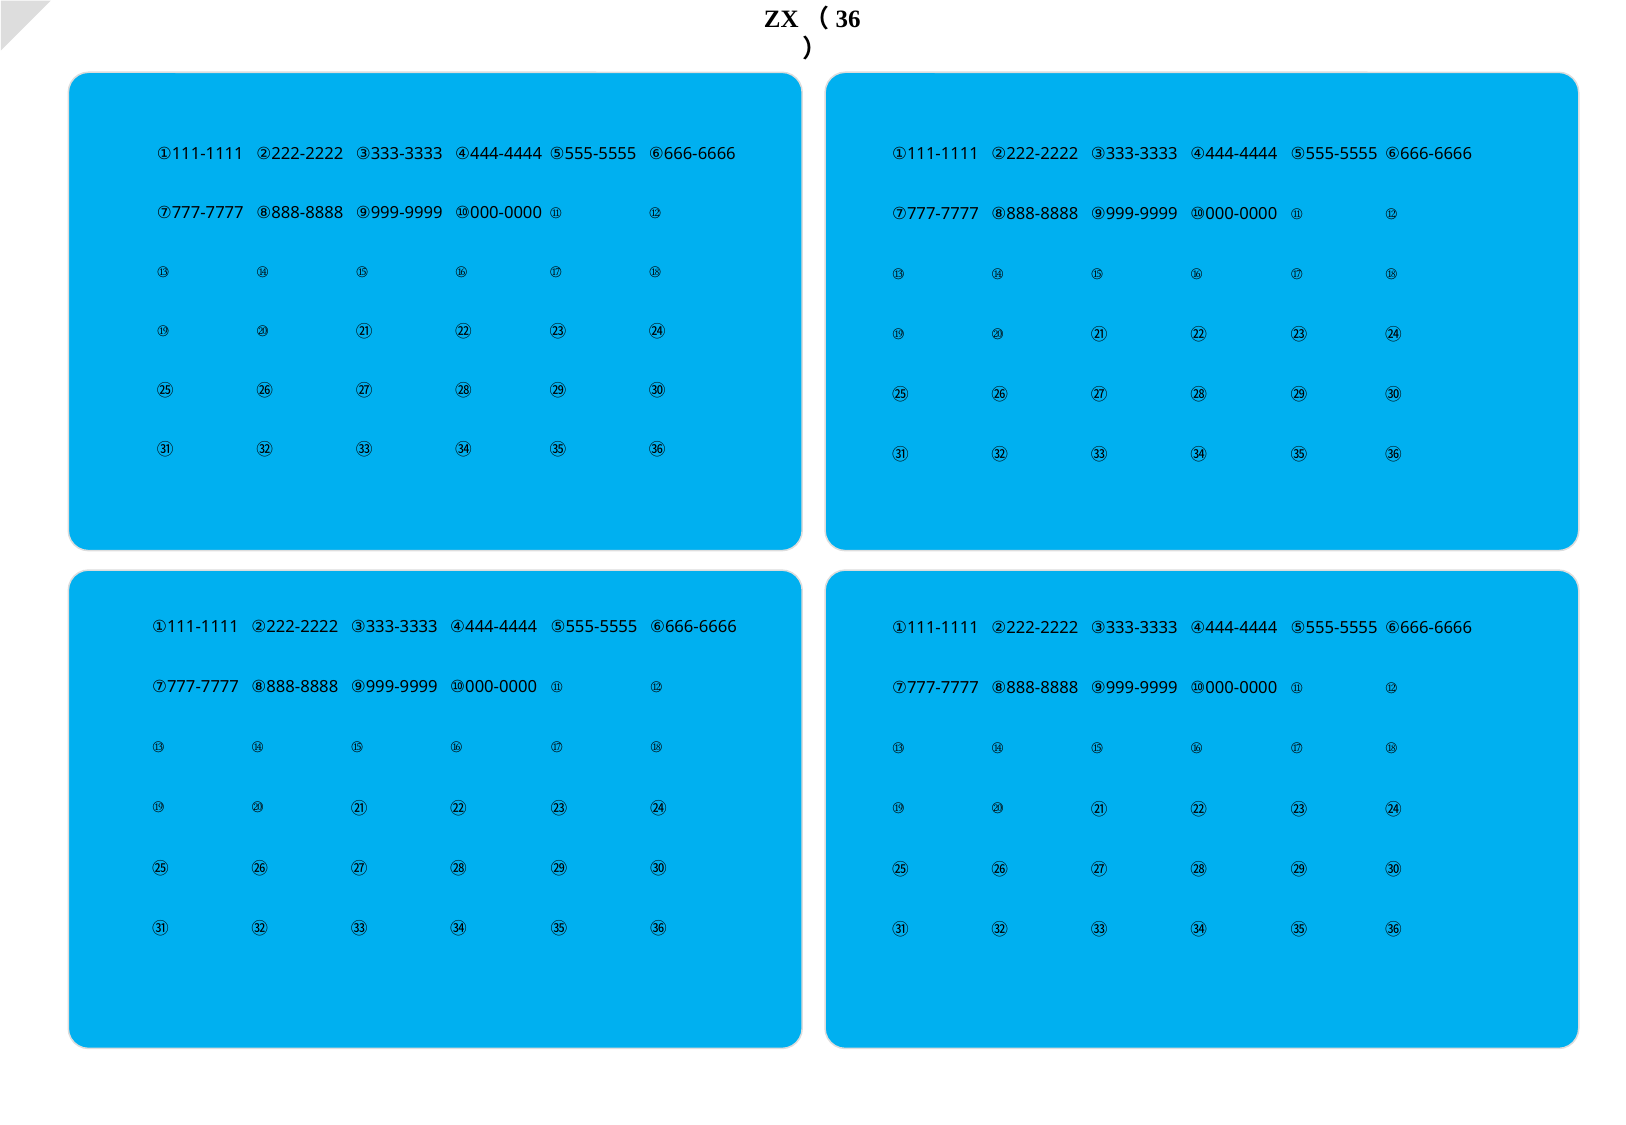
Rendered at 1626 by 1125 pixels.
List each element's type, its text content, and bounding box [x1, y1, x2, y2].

table_header ③333-3333 [356, 141, 455, 200]
table_cell ⑦777-7777 [157, 200, 256, 259]
table_cell ㉛ [892, 441, 992, 501]
table_cell ⑩000-0000 [455, 200, 550, 259]
table_cell ⑪ [1291, 201, 1385, 261]
table_cell ㉚ [650, 855, 745, 915]
table_cell ⑳ [251, 795, 351, 855]
table_cell ㉗ [1091, 381, 1190, 441]
table_cell ㉘ [450, 855, 551, 915]
table_cell ⑲ [157, 318, 256, 377]
table_cell ㉝ [356, 436, 455, 495]
table_cell ㊱ [650, 915, 745, 975]
table_cell ㊱ [1385, 441, 1485, 501]
table_cell ㉔ [1385, 321, 1485, 381]
table_cell ⑯ [1190, 736, 1291, 796]
table_cell ⑮ [1091, 736, 1190, 796]
table_cell ⑩000-0000 [450, 675, 551, 735]
table_cell ㉜ [256, 436, 356, 495]
table_cell ㉕ [157, 377, 256, 436]
table_cell ⑱ [650, 735, 745, 795]
table_cell ㉔ [1385, 796, 1485, 856]
table_cell ㉗ [351, 855, 450, 915]
table_cell ㉘ [455, 377, 550, 436]
table_header ④444-4444 [1190, 141, 1291, 201]
text_box [825, 72, 1579, 551]
table_cell ⑱ [1385, 736, 1485, 796]
table_header ④444-4444 [455, 141, 550, 200]
table_cell ㉟ [551, 915, 650, 975]
text_box [68, 72, 803, 551]
table_cell ㉕ [152, 855, 251, 915]
table_header ④444-4444 [1190, 616, 1291, 676]
table_cell ⑰ [551, 735, 650, 795]
table_cell ㉞ [1190, 441, 1291, 501]
table_cell ㉞ [455, 436, 550, 495]
table_header ④444-4444 [450, 615, 551, 675]
table_header ②222-2222 [992, 141, 1091, 201]
table_cell ㉒ [455, 318, 550, 377]
table_cell ⑬ [892, 261, 992, 321]
table_header ⑥666-6666 [1385, 616, 1485, 676]
table_cell ⑭ [992, 261, 1091, 321]
table_cell ㉔ [650, 795, 745, 855]
table_cell ㉑ [1091, 321, 1190, 381]
table_cell ㉚ [1385, 381, 1485, 441]
table_header ①111-1111 [152, 615, 251, 675]
table_cell ⑪ [551, 675, 650, 735]
table_cell ⑯ [455, 259, 550, 318]
table_cell ⑭ [992, 736, 1091, 796]
table_cell ㉑ [1091, 796, 1190, 856]
table_cell ㉝ [1091, 441, 1190, 501]
table_cell ⑫ [649, 200, 748, 259]
table_header ⑤555-5555 [550, 141, 649, 200]
text_box [68, 570, 803, 1049]
table_cell ⑲ [892, 321, 992, 381]
table_cell ㉕ [892, 856, 992, 916]
text_box [1, 1, 49, 49]
table_cell ⑪ [1291, 676, 1385, 736]
table_cell ㉙ [551, 855, 650, 915]
table_cell ⑫ [1385, 676, 1485, 736]
table_cell ⑪ [550, 200, 649, 259]
table_cell ㉓ [1291, 321, 1385, 381]
table_cell ⑦777-7777 [892, 201, 992, 261]
table_cell ⑬ [152, 735, 251, 795]
text_box ZX（36） [738, 2, 893, 70]
table_cell ㉛ [892, 916, 992, 976]
table_cell ⑯ [450, 735, 551, 795]
table_header ②222-2222 [256, 141, 356, 200]
table_cell ㉟ [550, 436, 649, 495]
table_header ①111-1111 [157, 141, 256, 200]
table_cell ⑨999-9999 [356, 200, 455, 259]
table_cell ㉙ [550, 377, 649, 436]
table_cell ㉑ [356, 318, 455, 377]
table_cell ⑰ [1291, 736, 1385, 796]
table_cell ㉖ [992, 856, 1091, 916]
table_cell ㉖ [251, 855, 351, 915]
table_cell ⑲ [892, 796, 992, 856]
table_cell ⑮ [1091, 261, 1190, 321]
table_cell ㉘ [1190, 856, 1291, 916]
table_cell ㉒ [450, 795, 551, 855]
table_cell ㉝ [1091, 916, 1190, 976]
table_cell ⑱ [1385, 261, 1485, 321]
table_cell ㉖ [992, 381, 1091, 441]
table_cell ⑫ [650, 675, 745, 735]
table_cell ⑬ [157, 259, 256, 318]
table_header ③333-3333 [351, 615, 450, 675]
table_cell ㉞ [1190, 916, 1291, 976]
table_cell ㉔ [649, 318, 748, 377]
table_cell ㉚ [1385, 856, 1485, 916]
text_box [825, 570, 1579, 1049]
table_cell ⑲ [152, 795, 251, 855]
table_header ②222-2222 [251, 615, 351, 675]
table_cell ⑩000-0000 [1190, 201, 1291, 261]
table_cell ㊱ [649, 436, 748, 495]
table_cell ⑨999-9999 [1091, 676, 1190, 736]
table_cell ㉙ [1291, 856, 1385, 916]
table_header ③333-3333 [1091, 141, 1190, 201]
table_cell ㉓ [551, 795, 650, 855]
table_cell ⑳ [992, 796, 1091, 856]
table_cell ⑨999-9999 [1091, 201, 1190, 261]
table_header ⑤555-5555 [551, 615, 650, 675]
table_cell ㉝ [351, 915, 450, 975]
table_cell ㉟ [1291, 916, 1385, 976]
table_cell ㉗ [356, 377, 455, 436]
table_cell ㉚ [649, 377, 748, 436]
table_cell ㉑ [351, 795, 450, 855]
table_header ⑤555-5555 [1291, 616, 1385, 676]
table_cell ⑳ [992, 321, 1091, 381]
table_cell ㉒ [1190, 321, 1291, 381]
table_header ③333-3333 [1091, 616, 1190, 676]
table_cell ⑳ [256, 318, 356, 377]
table_cell ⑮ [351, 735, 450, 795]
table_cell ㉙ [1291, 381, 1385, 441]
table_cell ㉗ [1091, 856, 1190, 916]
table_cell ㉜ [251, 915, 351, 975]
table_header ⑥666-6666 [649, 141, 748, 200]
table_cell ㊱ [1385, 916, 1485, 976]
table_header ①111-1111 [892, 616, 992, 676]
table_cell ㉞ [450, 915, 551, 975]
table_cell ⑫ [1385, 201, 1485, 261]
table_cell ㉓ [1291, 796, 1385, 856]
table_cell ⑧888-8888 [992, 676, 1091, 736]
table_cell ㉒ [1190, 796, 1291, 856]
table_cell ㉜ [992, 441, 1091, 501]
table_cell ⑦777-7777 [152, 675, 251, 735]
table_cell ⑩000-0000 [1190, 676, 1291, 736]
table_cell ㉘ [1190, 381, 1291, 441]
table_cell ㉛ [152, 915, 251, 975]
table_cell ⑦777-7777 [892, 676, 992, 736]
table_cell ⑮ [356, 259, 455, 318]
table_header ⑥666-6666 [1385, 141, 1485, 201]
table_cell ⑭ [251, 735, 351, 795]
table_cell ㉕ [892, 381, 992, 441]
table_cell ㉛ [157, 436, 256, 495]
table_cell ⑰ [1291, 261, 1385, 321]
table_cell ⑭ [256, 259, 356, 318]
table_cell ⑧888-8888 [992, 201, 1091, 261]
table_header ②222-2222 [992, 616, 1091, 676]
table_cell ㉖ [256, 377, 356, 436]
table_cell ⑰ [550, 259, 649, 318]
table_cell ⑱ [649, 259, 748, 318]
table_cell ㉜ [992, 916, 1091, 976]
table_header ①111-1111 [892, 141, 992, 201]
table_cell ⑯ [1190, 261, 1291, 321]
table_cell ⑬ [892, 736, 992, 796]
table_header ⑥666-6666 [650, 615, 745, 675]
table_cell ⑨999-9999 [351, 675, 450, 735]
table_cell ⑧888-8888 [251, 675, 351, 735]
table_cell ㉟ [1291, 441, 1385, 501]
table_cell ㉓ [550, 318, 649, 377]
table_header ⑤555-5555 [1291, 141, 1385, 201]
table_cell ⑧888-8888 [256, 200, 356, 259]
